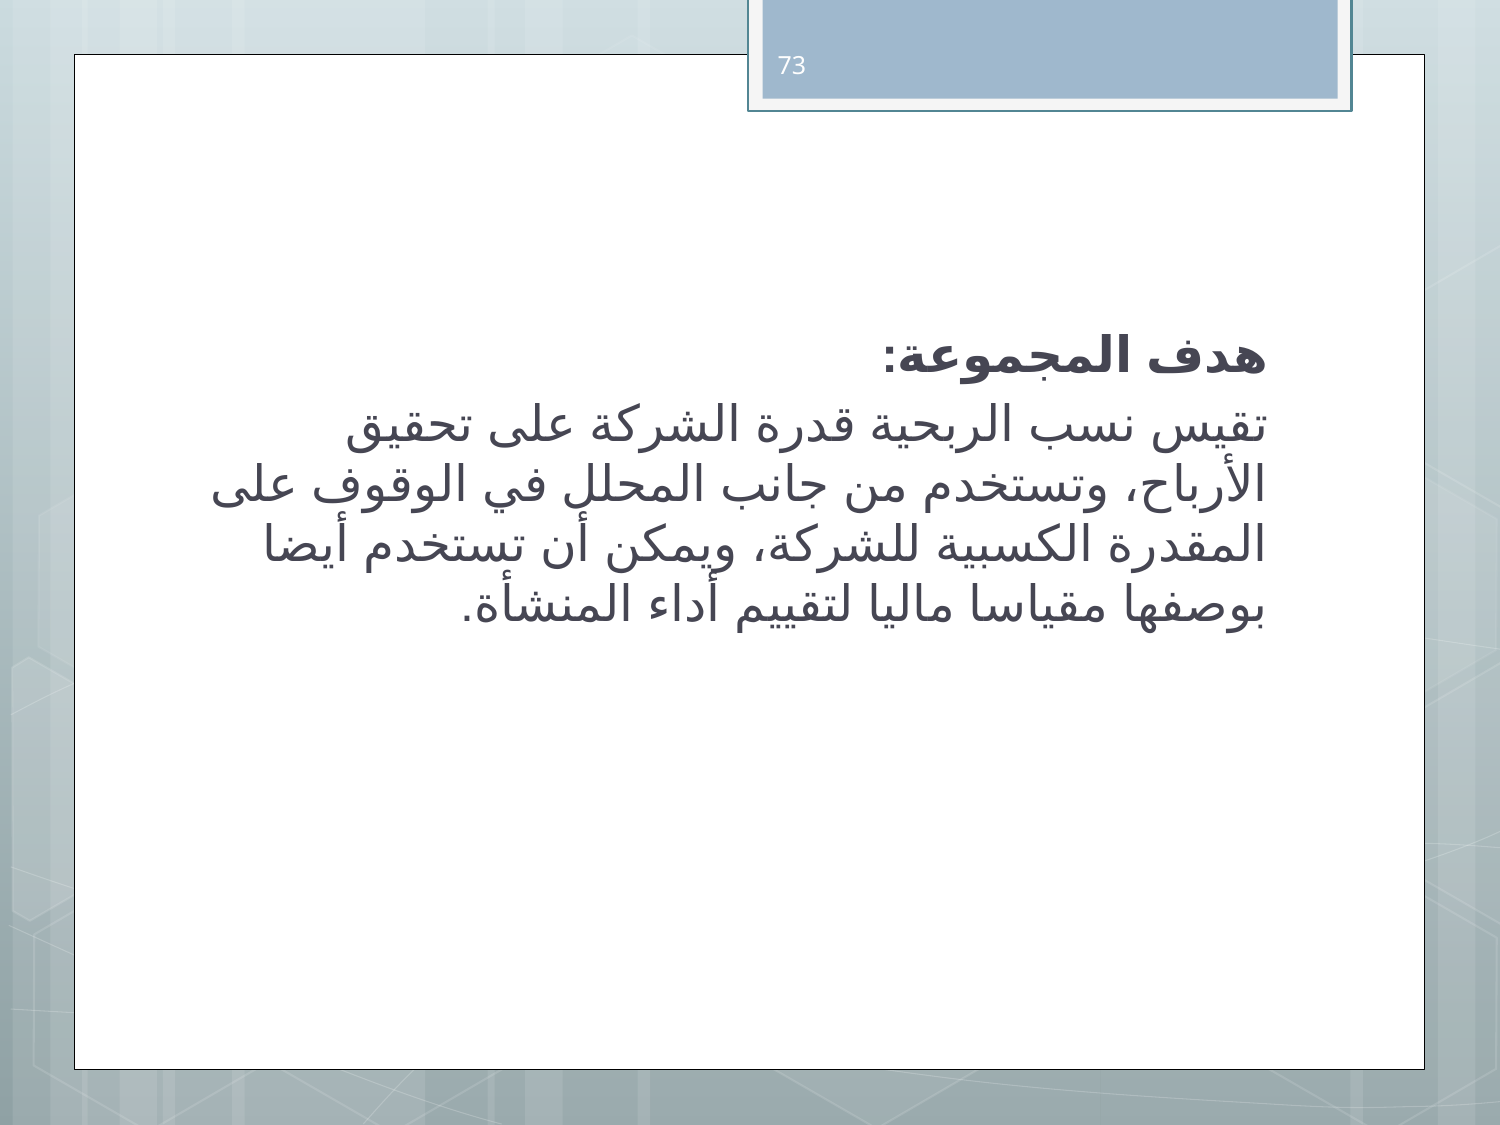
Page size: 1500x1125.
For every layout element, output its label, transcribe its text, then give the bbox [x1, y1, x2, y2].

slide_number 73 [762, 36, 982, 97]
list هدف المجموعة: تقيس نسب الربحية قدرة الشركة على تحقيق الأرباح، وتستخدم من جانب المحلل في الوقوف على المقدرة الكسبية للشركة، ويمكن أن تستخدم أيضا بوصفها مقياسا ماليا لتقييم أداء المنشأة. [183, 314, 1295, 891]
